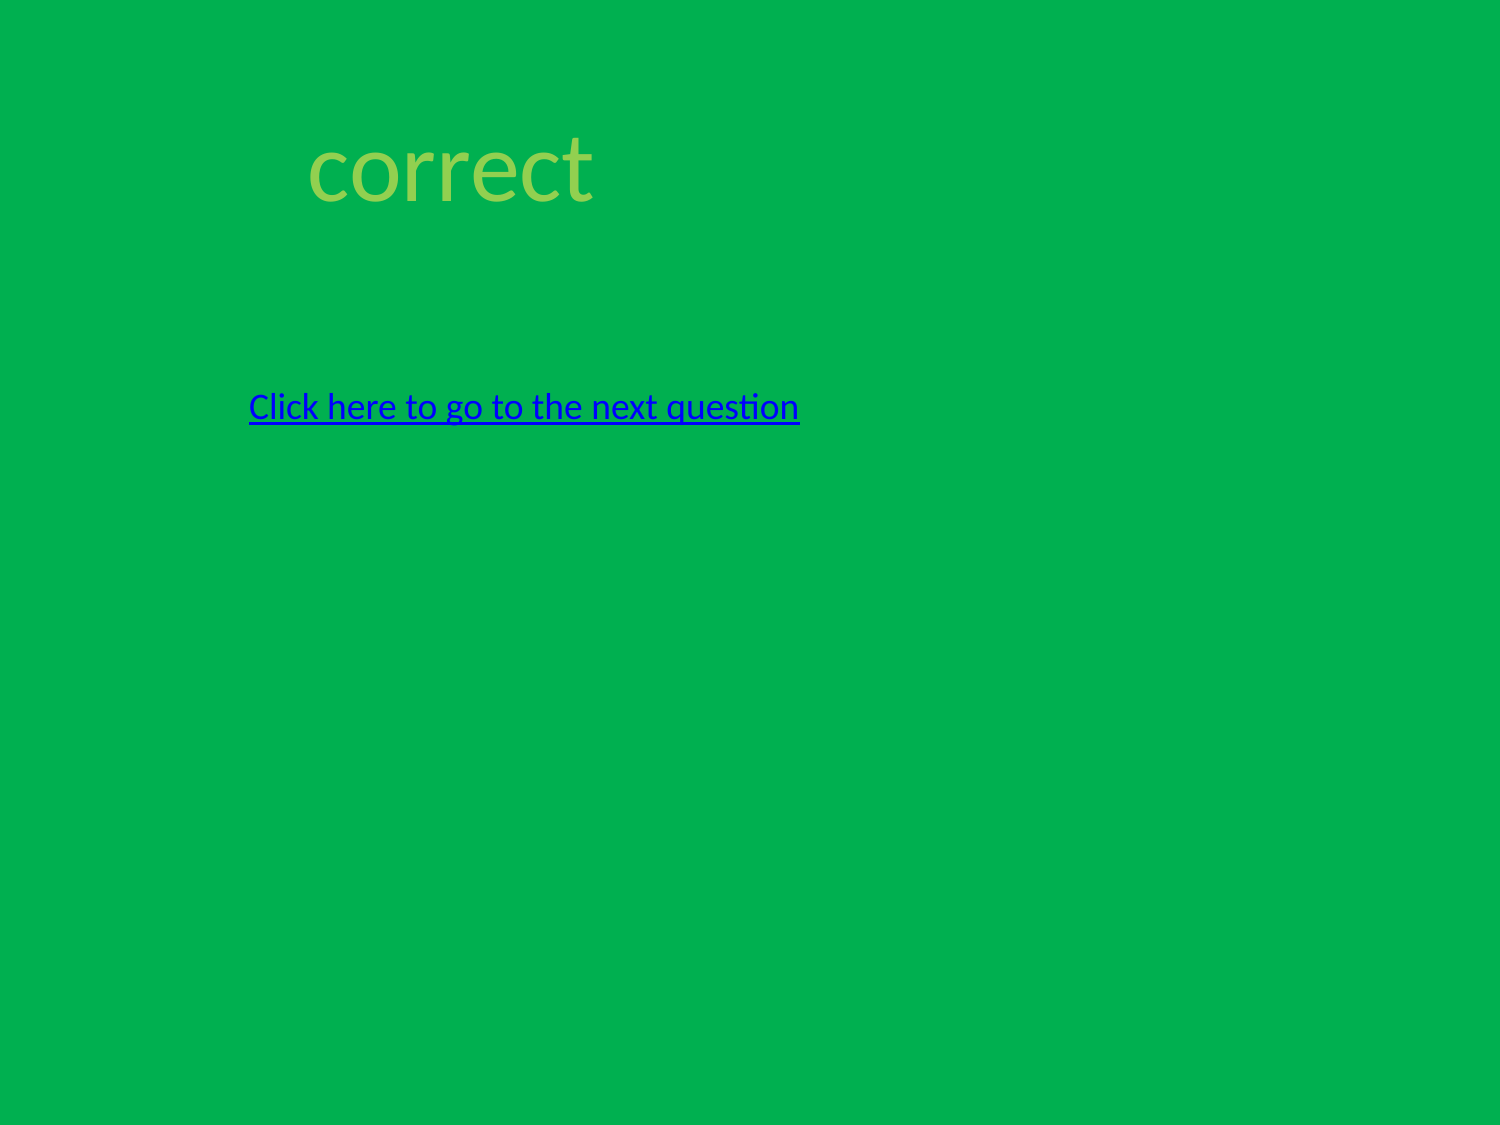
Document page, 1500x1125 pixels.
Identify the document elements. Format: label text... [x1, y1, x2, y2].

text_box Click here to go to the next question [234, 374, 1500, 435]
text_box correct [292, 93, 1360, 229]
